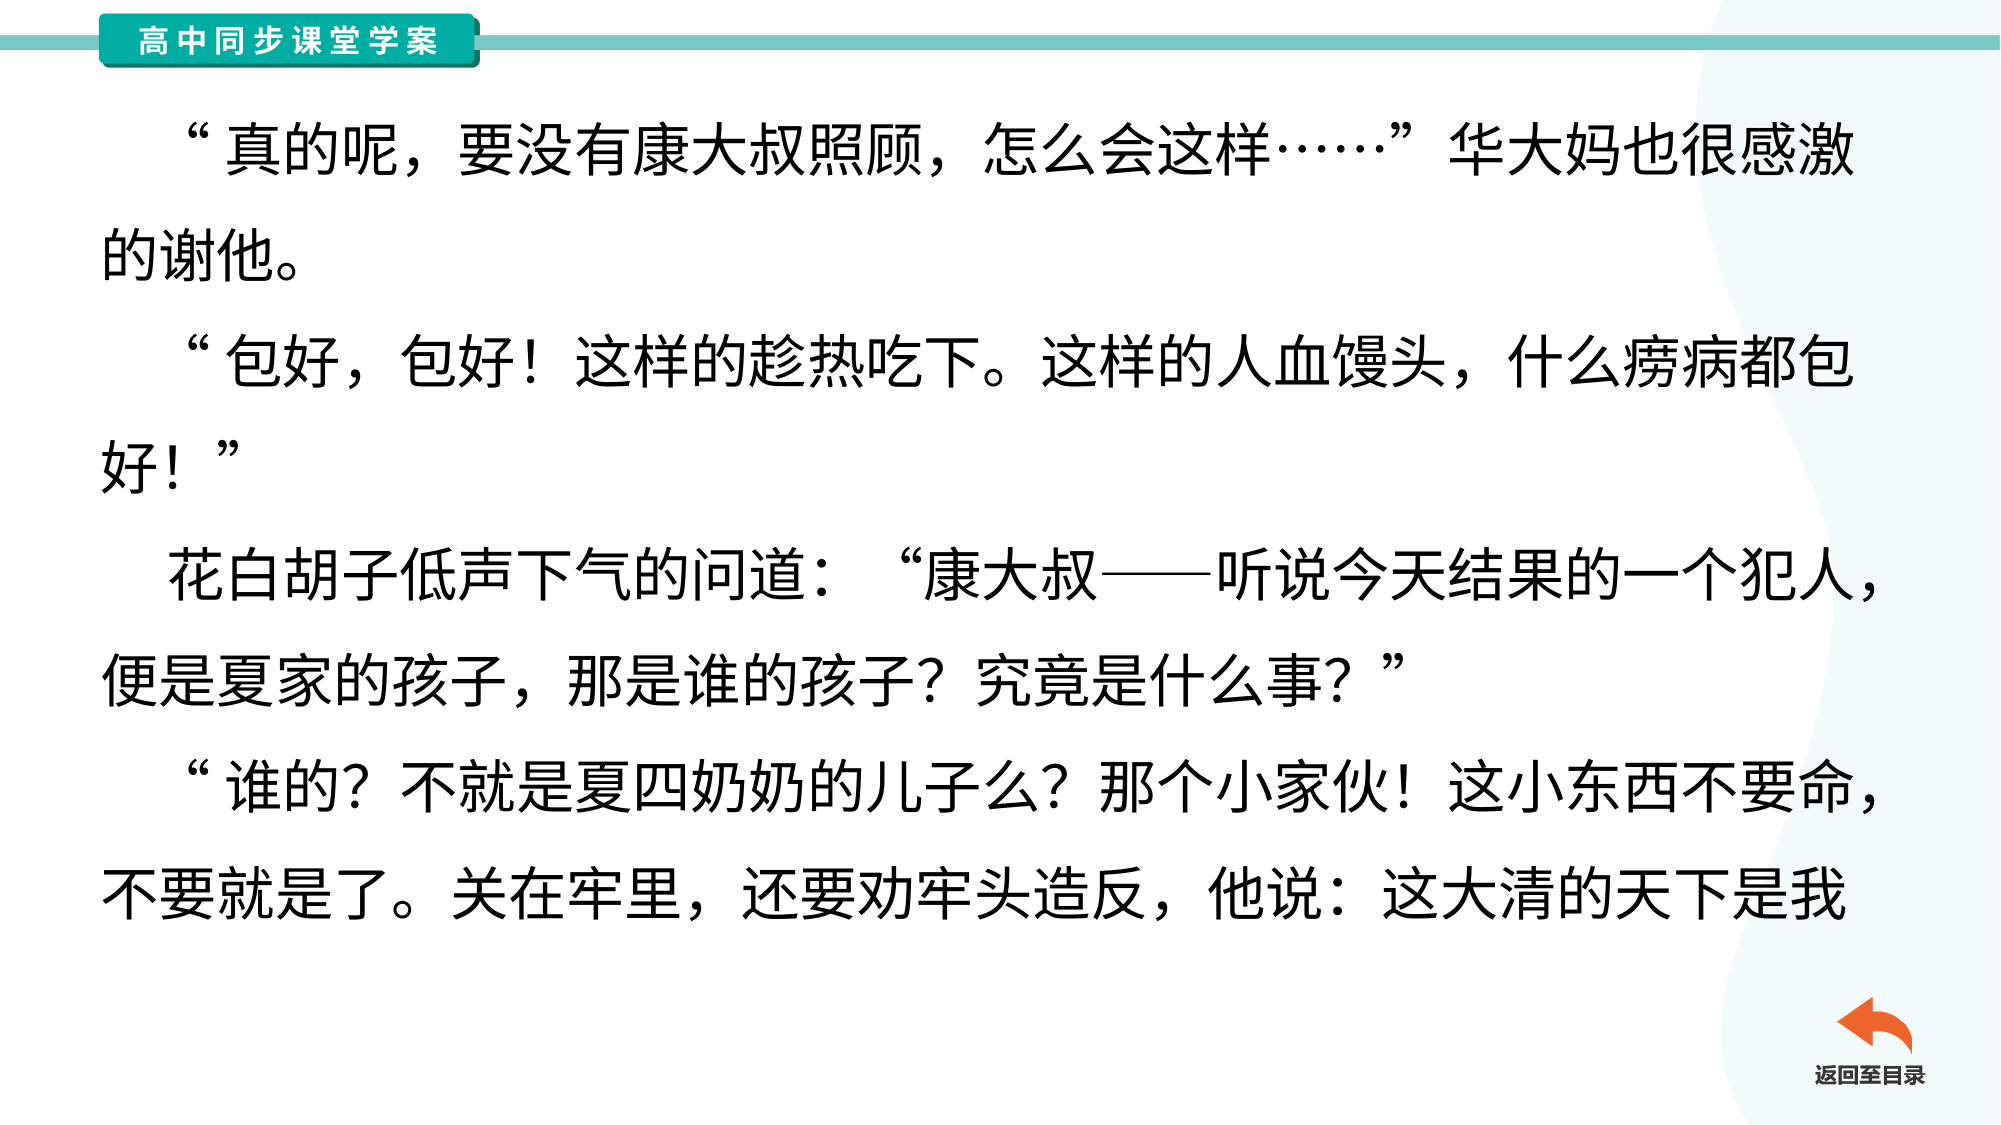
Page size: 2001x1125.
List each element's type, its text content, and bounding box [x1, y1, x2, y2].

text_box “真的呢，要没有康大叔照顾，怎么会这样……”华大妈也很感激 的谢他。 “包好，包好！这样的趁热吃下。这样的人血馒头，什么痨病都包 好！” 花白胡子低声下气的问道：“康大叔——听说今天结果的一个犯人， 便是夏家的孩子，那是谁的孩子？究竟是什么事？” “谁的？不就是夏四奶奶的儿子么？那个小家伙！这小东西不要命， 不要就是了。关在牢里，还要劝牢头造反，他说：这大清的天下是我 [100, 76, 1899, 927]
picture [0, 0, 2000, 1125]
